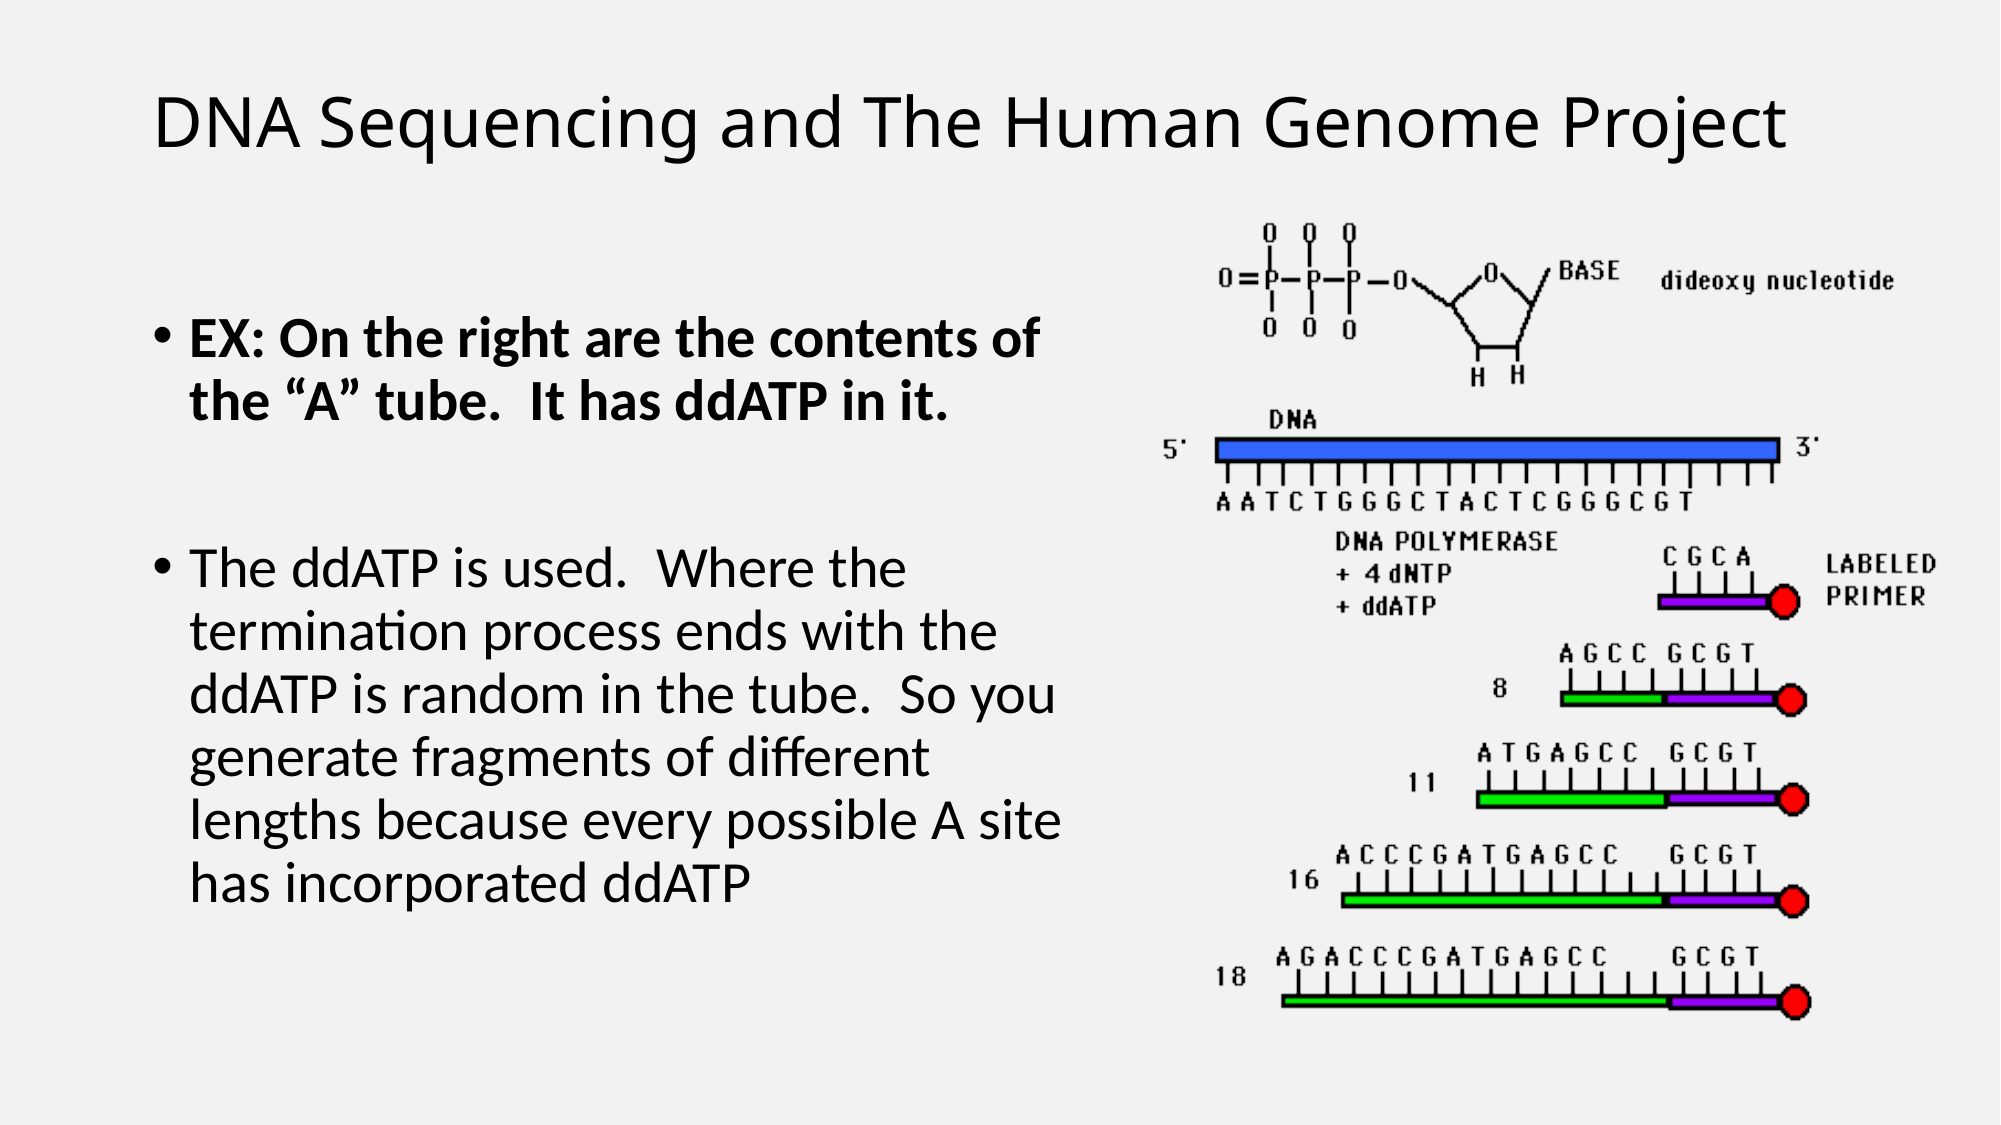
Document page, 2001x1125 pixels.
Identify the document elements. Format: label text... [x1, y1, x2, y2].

title DNA Sequencing and The Human Genome Project [137, 59, 1863, 191]
picture [1162, 221, 1943, 1034]
list EX: On the right are the contents of the “A” tube. It has ddATP in it. The ddATP is used. Where the termination process ends with the ddATP is random in the tube. So you generate fragments of different lengths because every possible A site has incorporated ddATP [137, 299, 1105, 1125]
